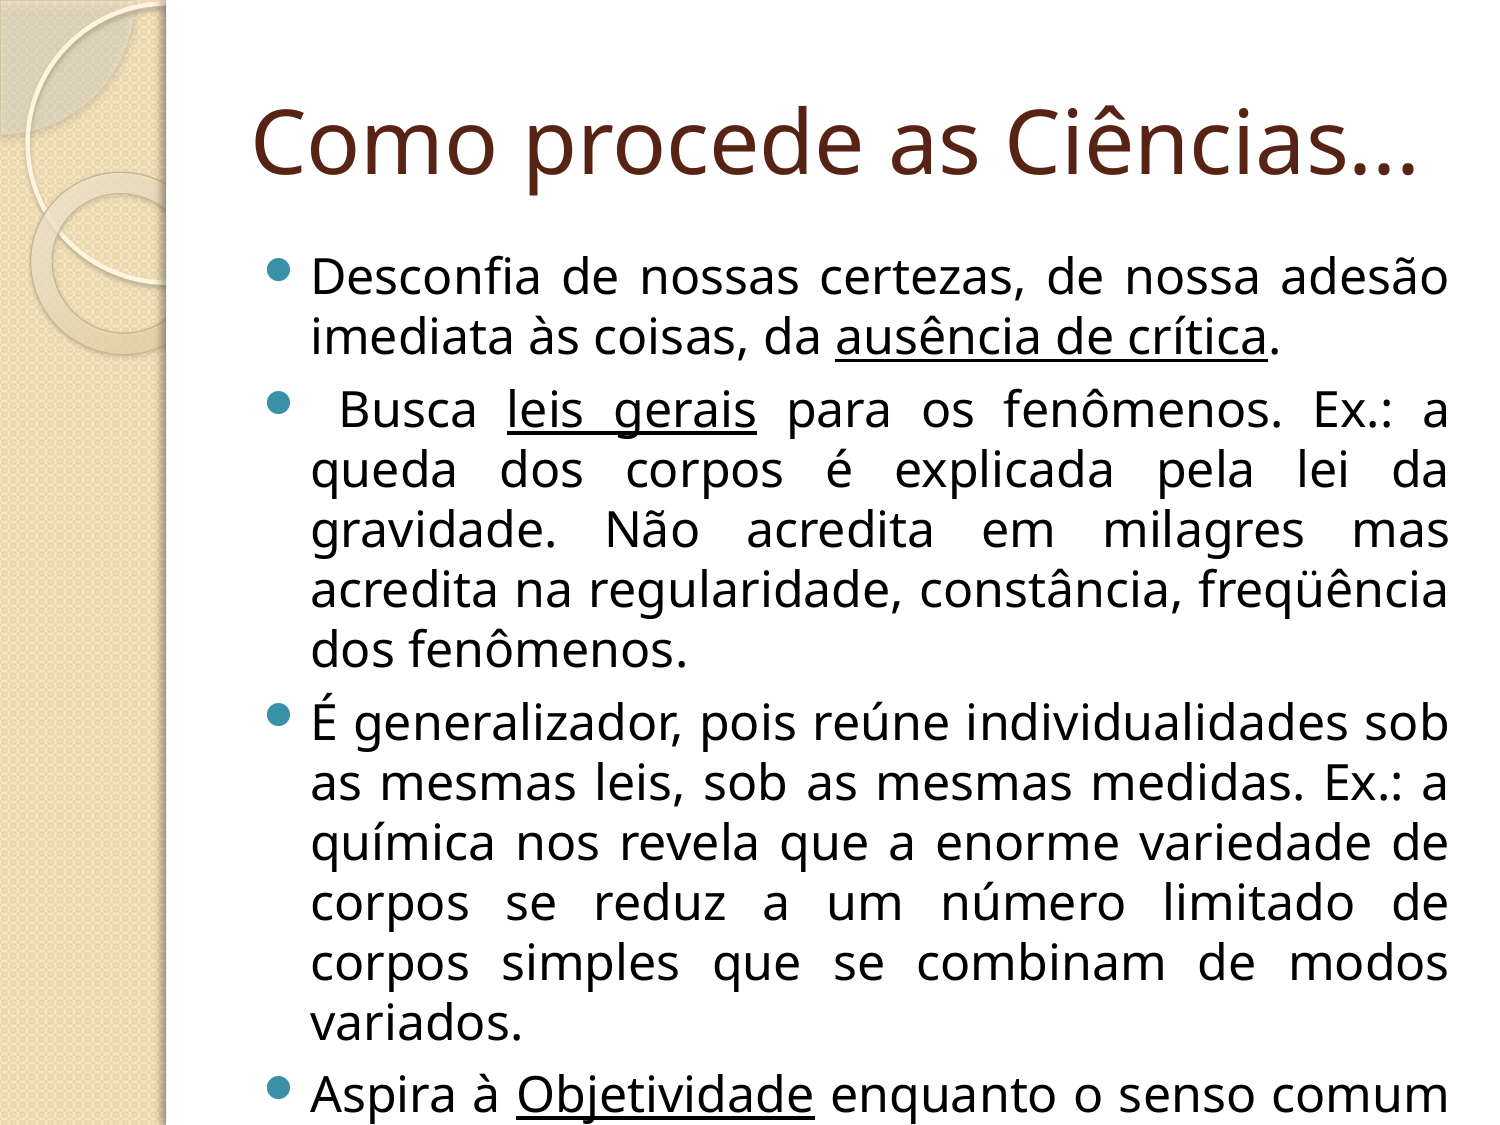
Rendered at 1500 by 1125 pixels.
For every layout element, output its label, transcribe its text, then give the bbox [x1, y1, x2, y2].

title Como procede as Ciências... [235, 45, 1466, 233]
list Desconfia de nossas certezas, de nossa adesão imediata às coisas, da ausência de crítica. Busca leis gerais para os fenômenos. Ex.: a queda dos corpos é explicada pela lei da gravidade. Não acredita em milagres mas acredita na regularidade, constância, freqüência dos fenômenos. É generalizador, pois reúne individualidades sob as mesmas leis, sob as mesmas medidas. Ex.: a química nos revela que a enorme variedade de corpos se reduz a um número limitado de corpos simples que se combinam de modos variados. Aspira à Objetividade enquanto o senso comum se caracteriza pela subjetividade. [235, 237, 1466, 1083]
